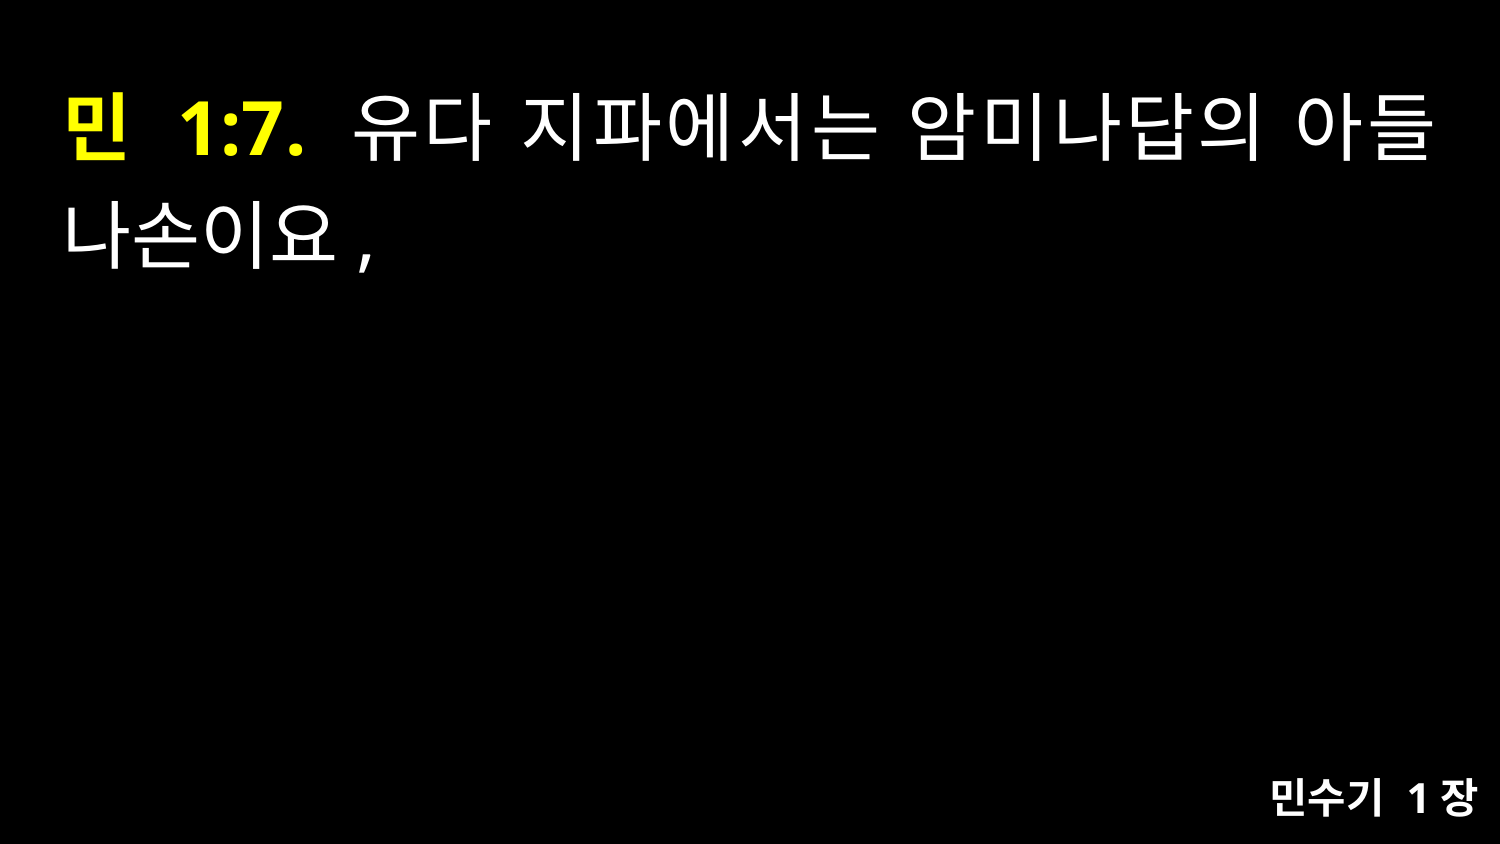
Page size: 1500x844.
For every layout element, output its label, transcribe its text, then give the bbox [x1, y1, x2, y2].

subtitle 민수기 1장 [916, 770, 1500, 844]
title 민 1:7. 유다 지파에서는 암미나답의 아들 나손이요, [0, 0, 1500, 844]
